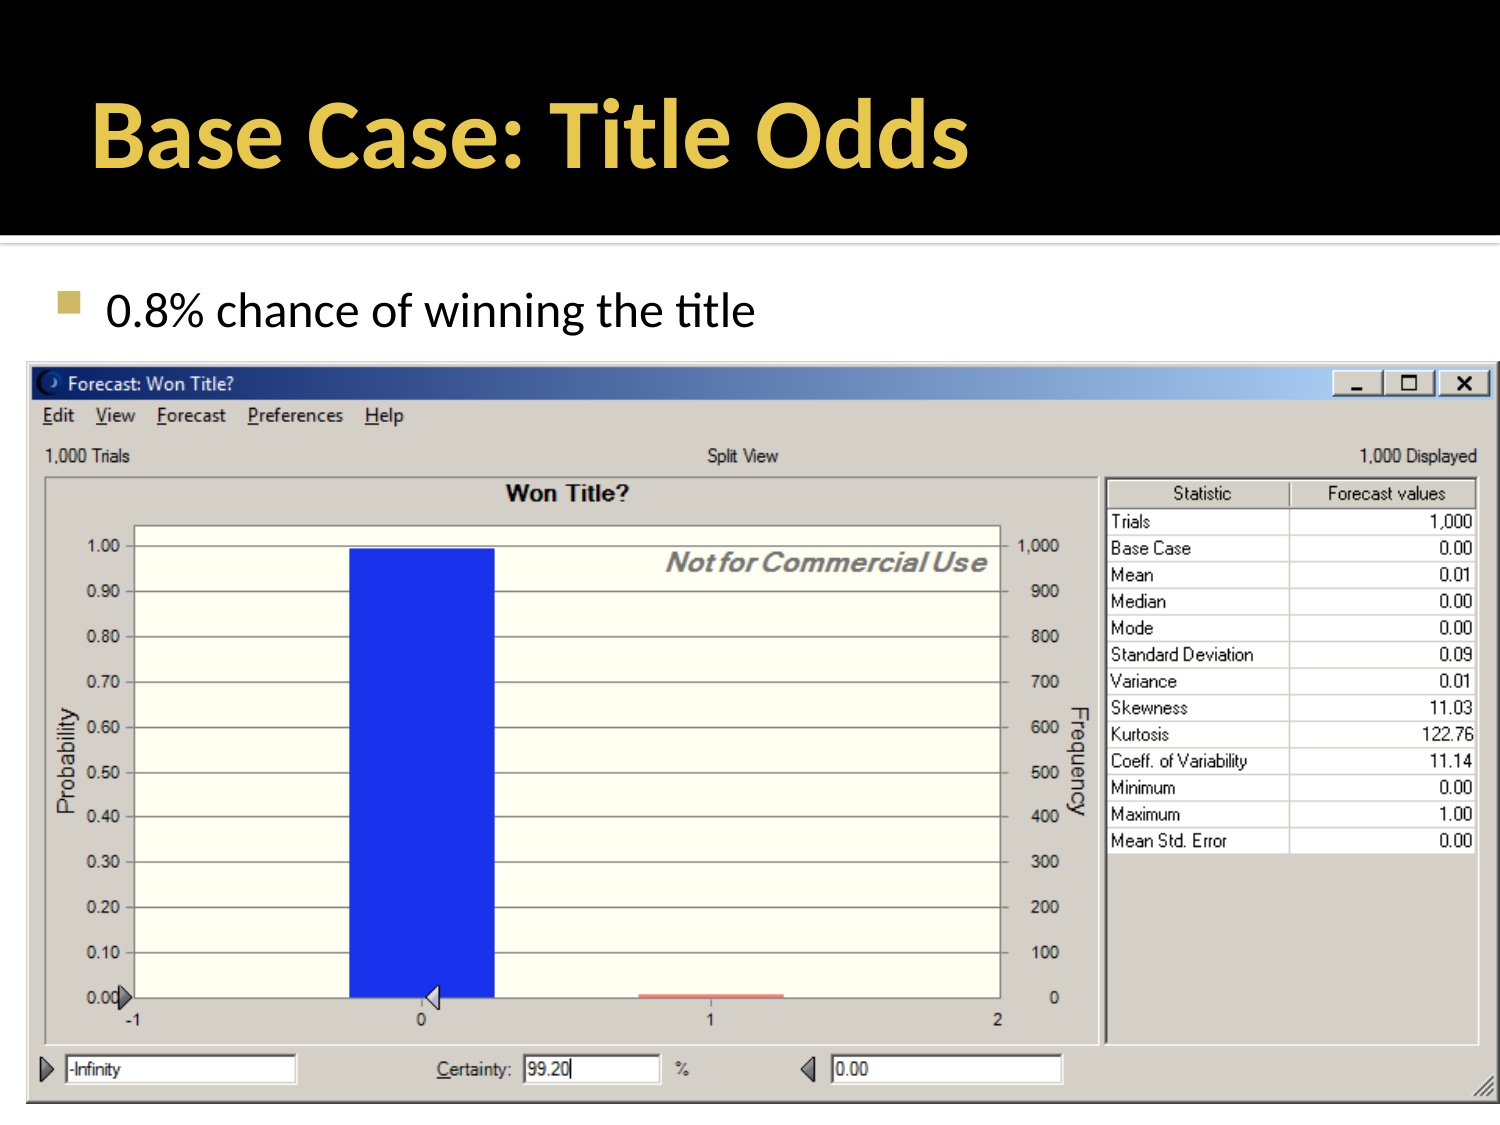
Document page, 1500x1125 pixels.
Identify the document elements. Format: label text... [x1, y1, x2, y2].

title Base Case: Title Odds [75, 25, 1425, 231]
list 0.8% chance of winning the title [24, 262, 1425, 361]
picture [26, 361, 1500, 1104]
